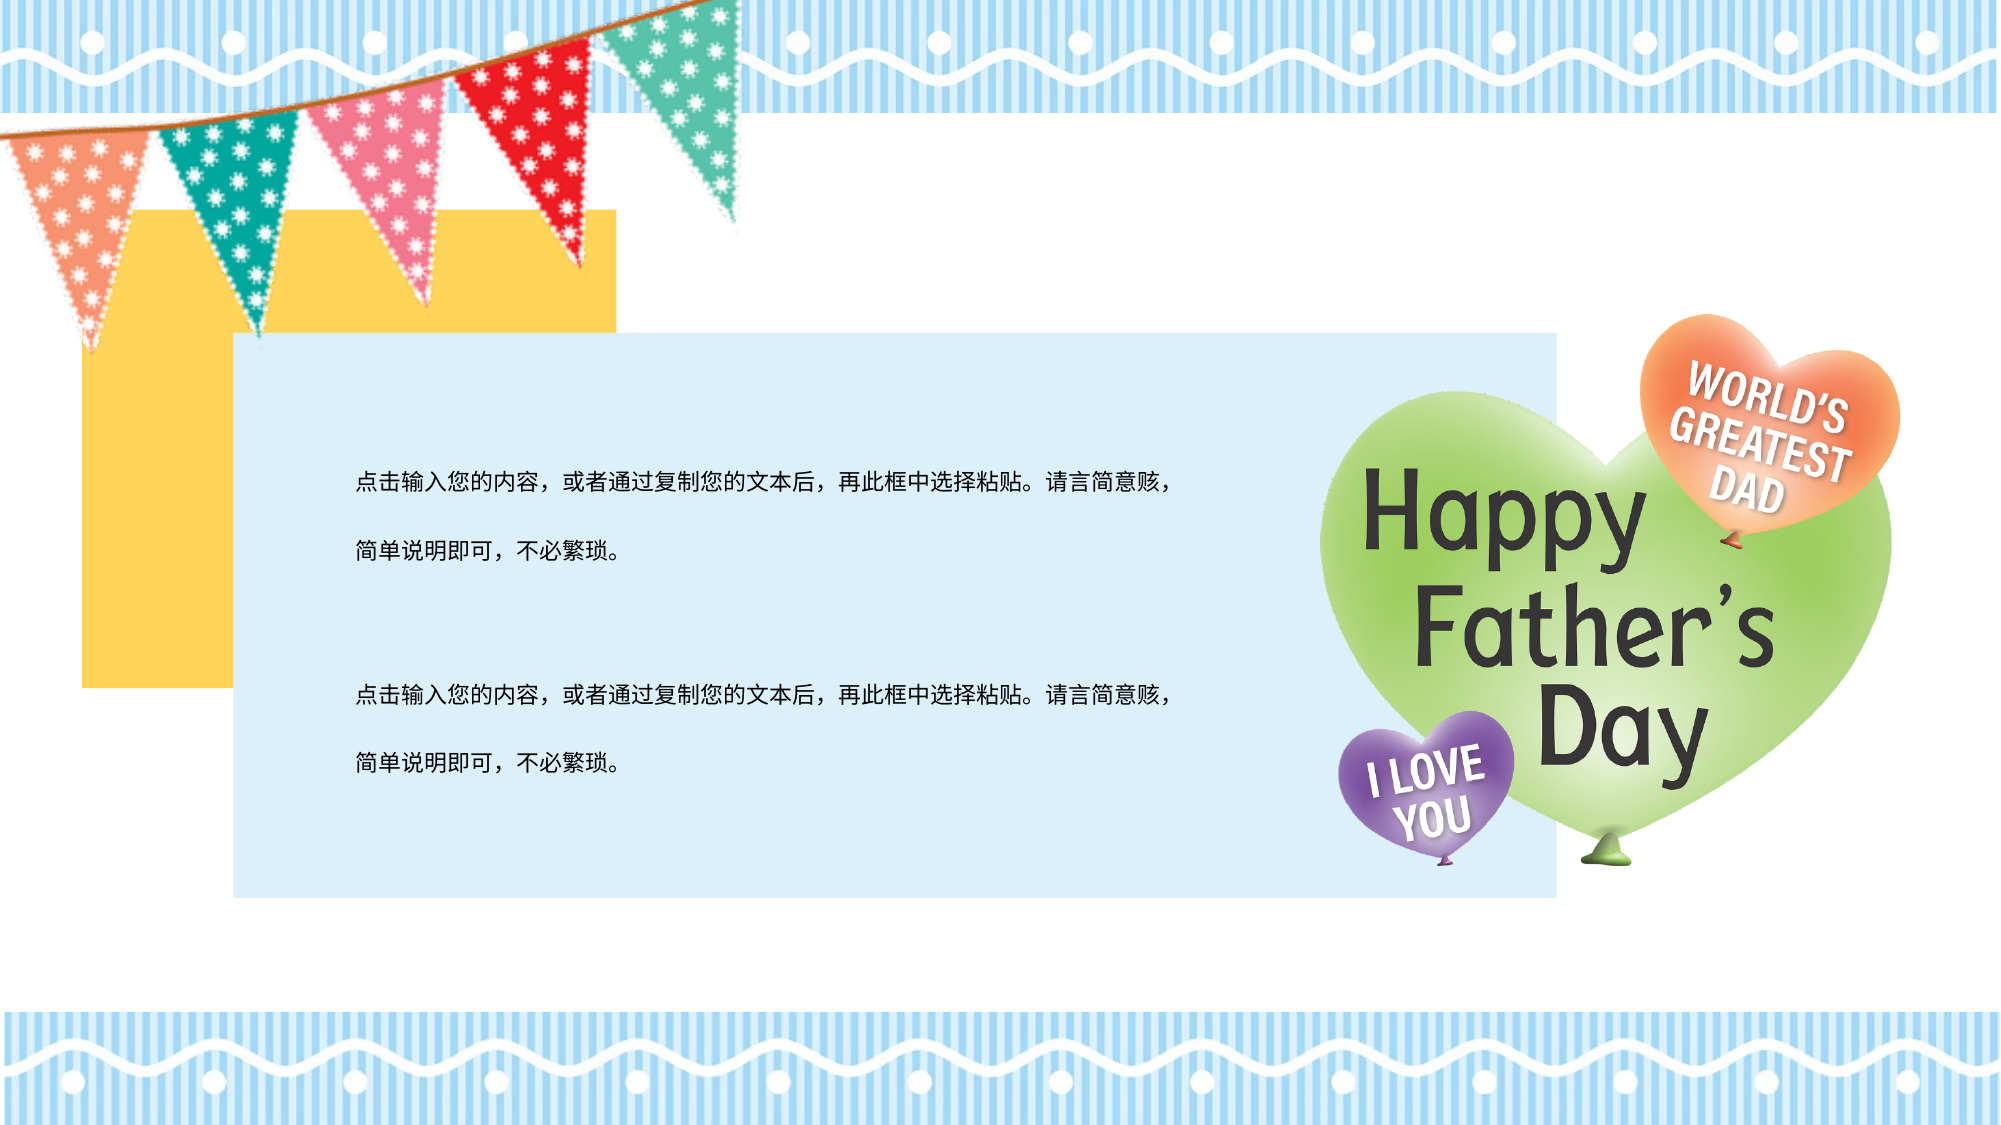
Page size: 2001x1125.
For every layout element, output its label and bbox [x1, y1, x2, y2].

picture [1320, 314, 1900, 866]
picture [36, 0, 788, 381]
text_box [0, 0, 2000, 1125]
